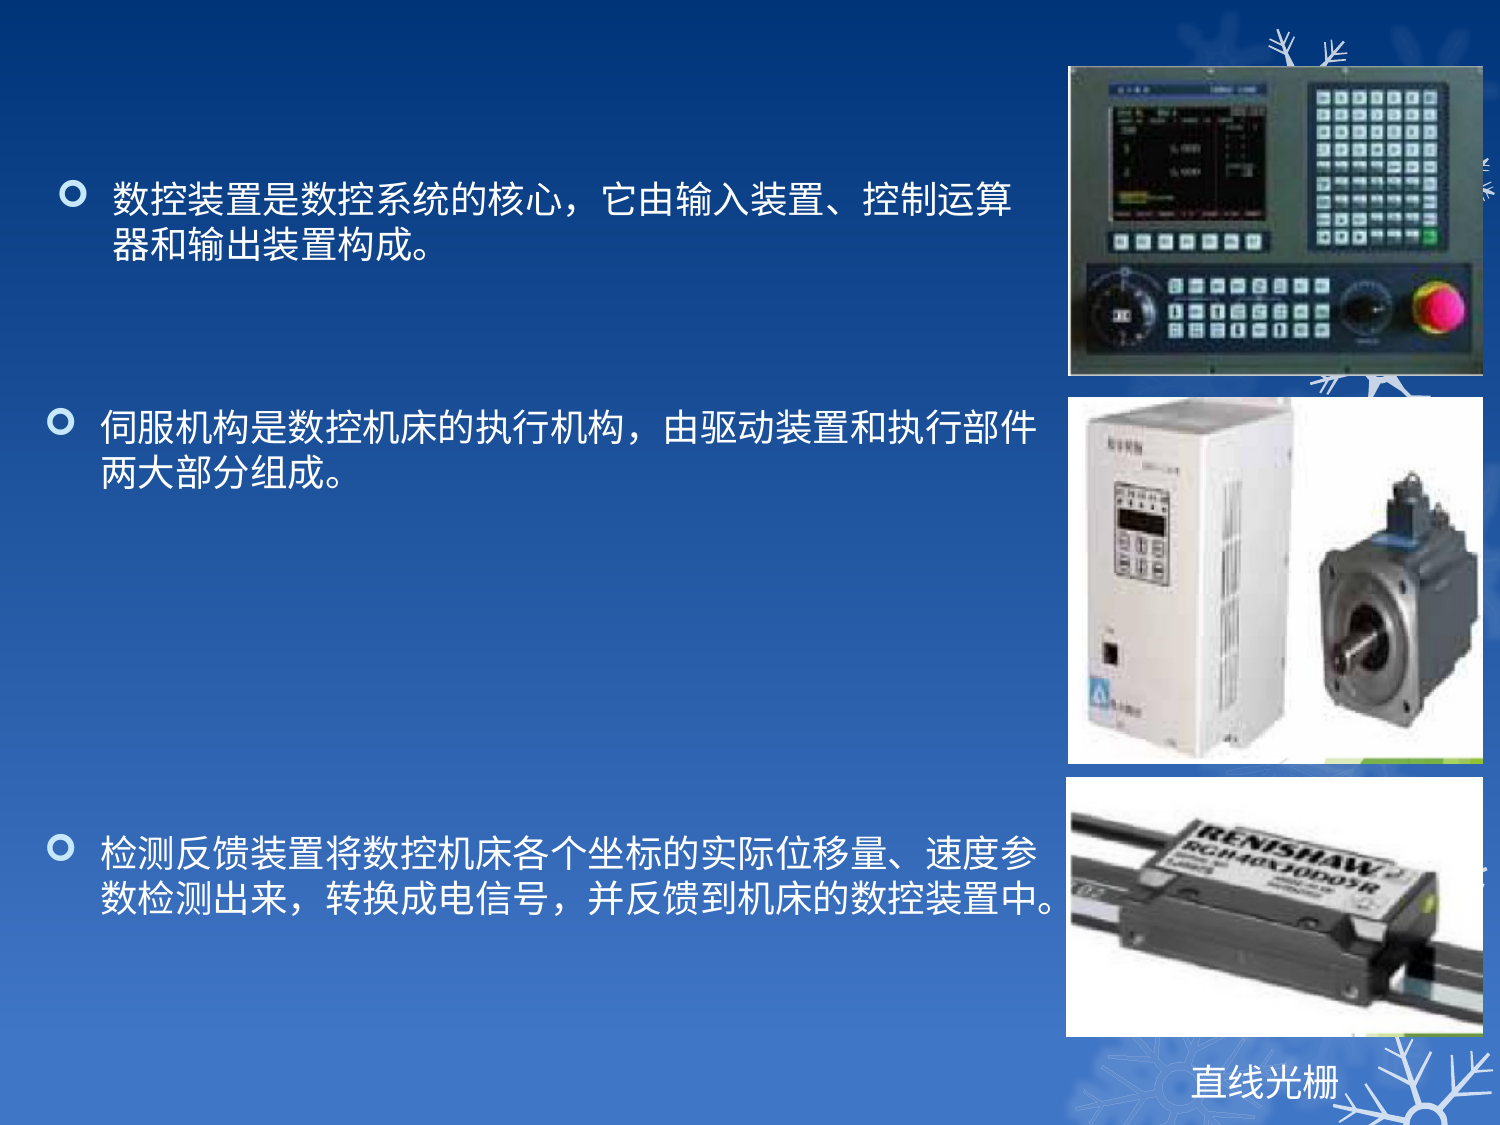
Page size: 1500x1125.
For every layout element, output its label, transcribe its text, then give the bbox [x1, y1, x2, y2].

picture [1068, 396, 1484, 764]
text_box 伺服机构是数控机床的执行机构，由驱动装置和执行部件两大部分组成。 [29, 397, 1065, 502]
text_box 检测反馈装置将数控机床各个坐标的实际位移量、速度参数检测出来，转换成电信号，并反馈到机床的数控装置中。 [29, 822, 1060, 927]
list 数控装置是数控系统的核心，它由输入装置、控制运算器和输出装置构成。 [41, 66, 1046, 376]
text_box 直线光栅 [1175, 1051, 1435, 1112]
picture [1068, 65, 1484, 377]
picture [1066, 776, 1484, 1038]
